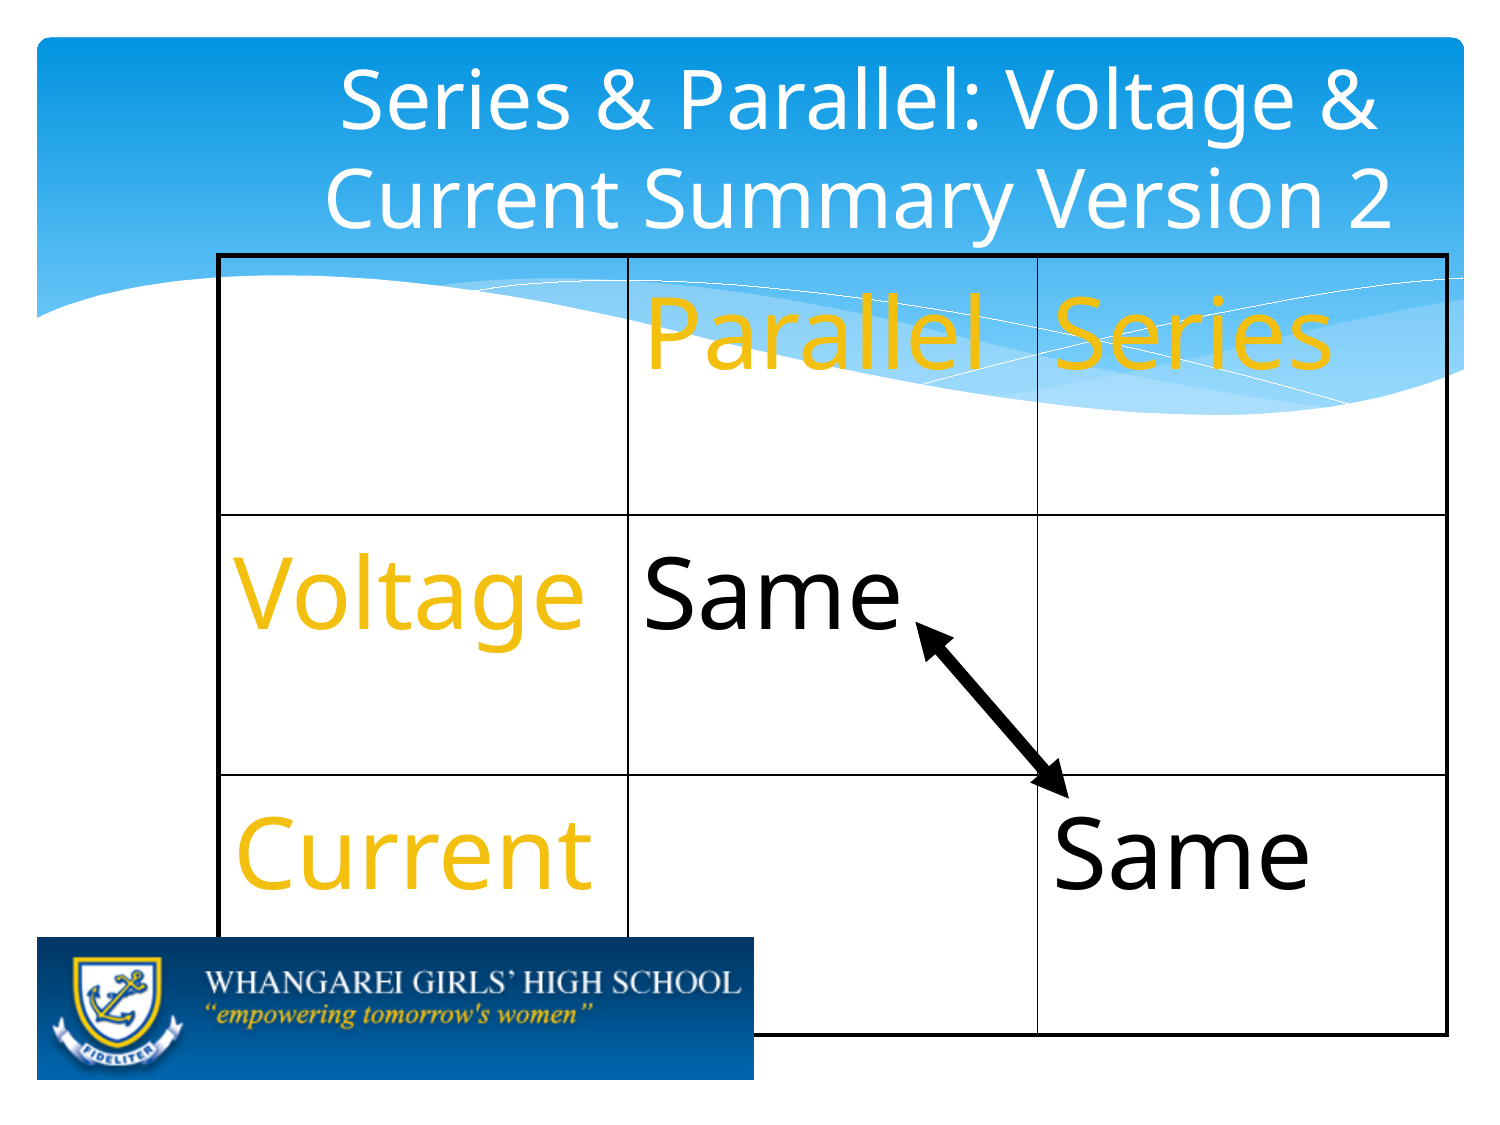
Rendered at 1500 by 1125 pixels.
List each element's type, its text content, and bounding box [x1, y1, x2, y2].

table_cell Current [221, 776, 627, 935]
table_cell Same [629, 516, 1037, 774]
table_cell Voltage [221, 516, 627, 774]
table_header [221, 258, 627, 514]
table_cell [629, 776, 1037, 1033]
text_box [915, 621, 1069, 799]
picture [37, 937, 754, 1080]
table_header Series [1038, 258, 1445, 514]
table_cell Same [1038, 776, 1445, 1033]
title Series & Parallel: Voltage & Current Summary Version 2 [253, 37, 1466, 255]
table_cell [1038, 516, 1445, 774]
table_header Parallel [629, 258, 1037, 514]
